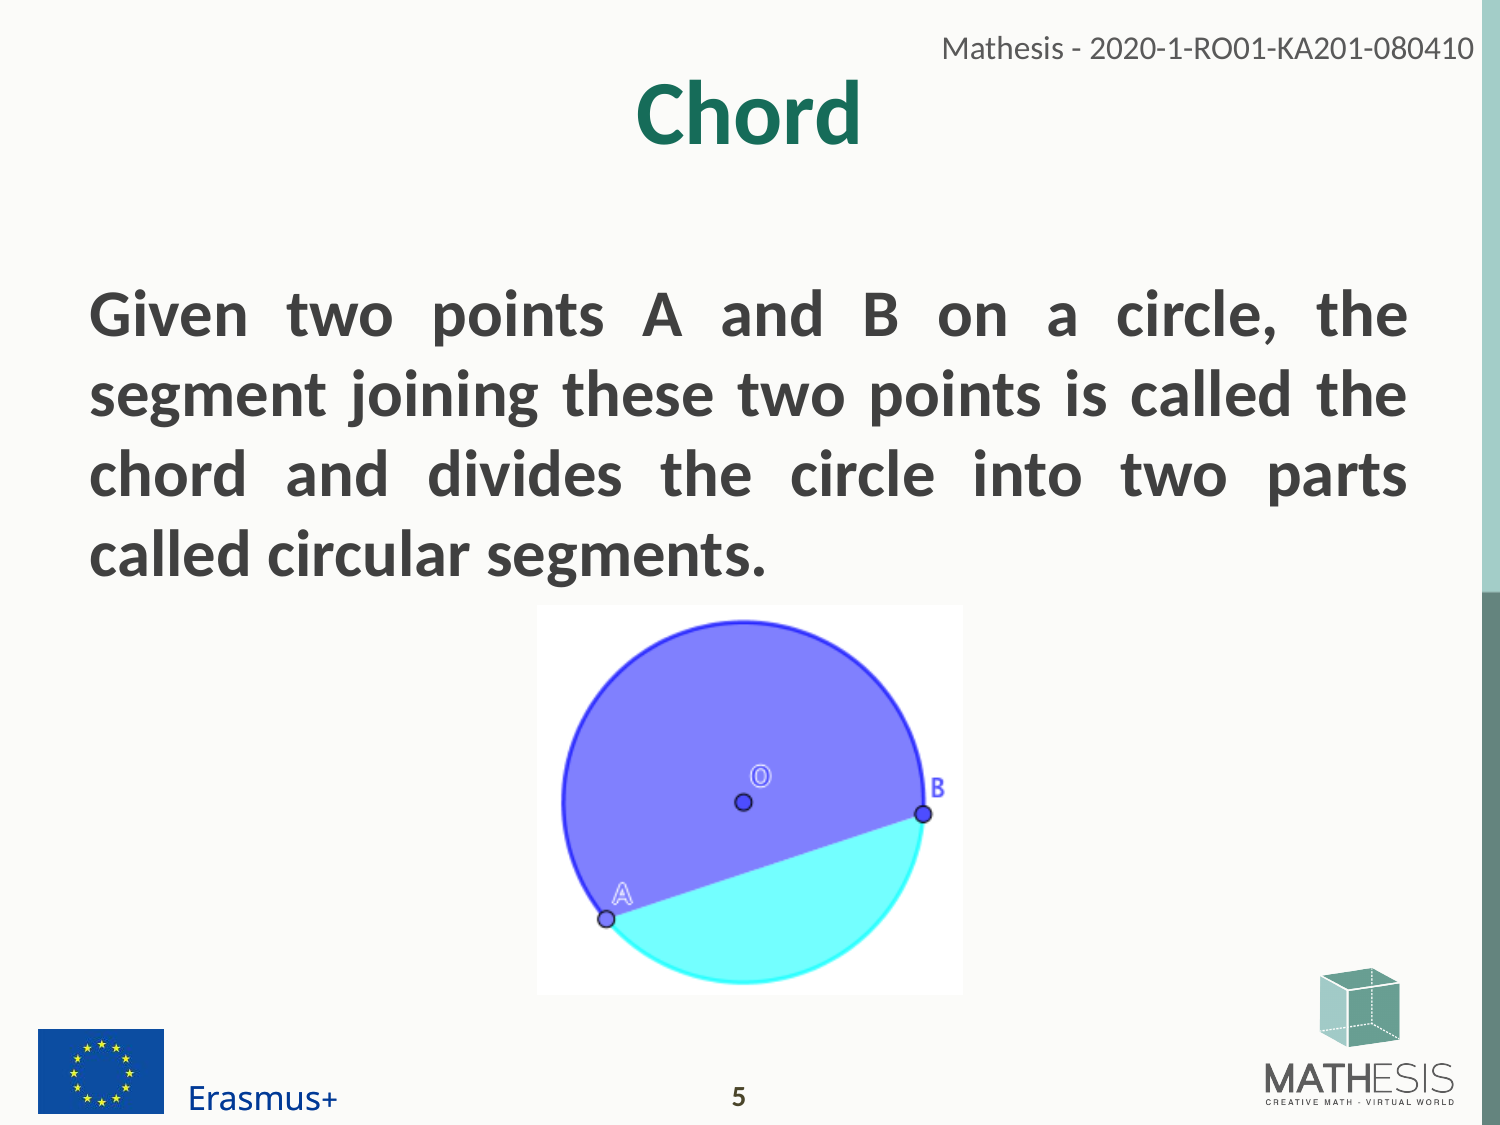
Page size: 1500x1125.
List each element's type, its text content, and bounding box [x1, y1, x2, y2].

picture [38, 1029, 164, 1114]
title Chord [75, 45, 1425, 233]
picture [537, 605, 963, 996]
list Given two points A and B on a circle, the segment joining these two points is called the chord and divides the circle into two parts called circular segments. [75, 262, 1425, 1005]
